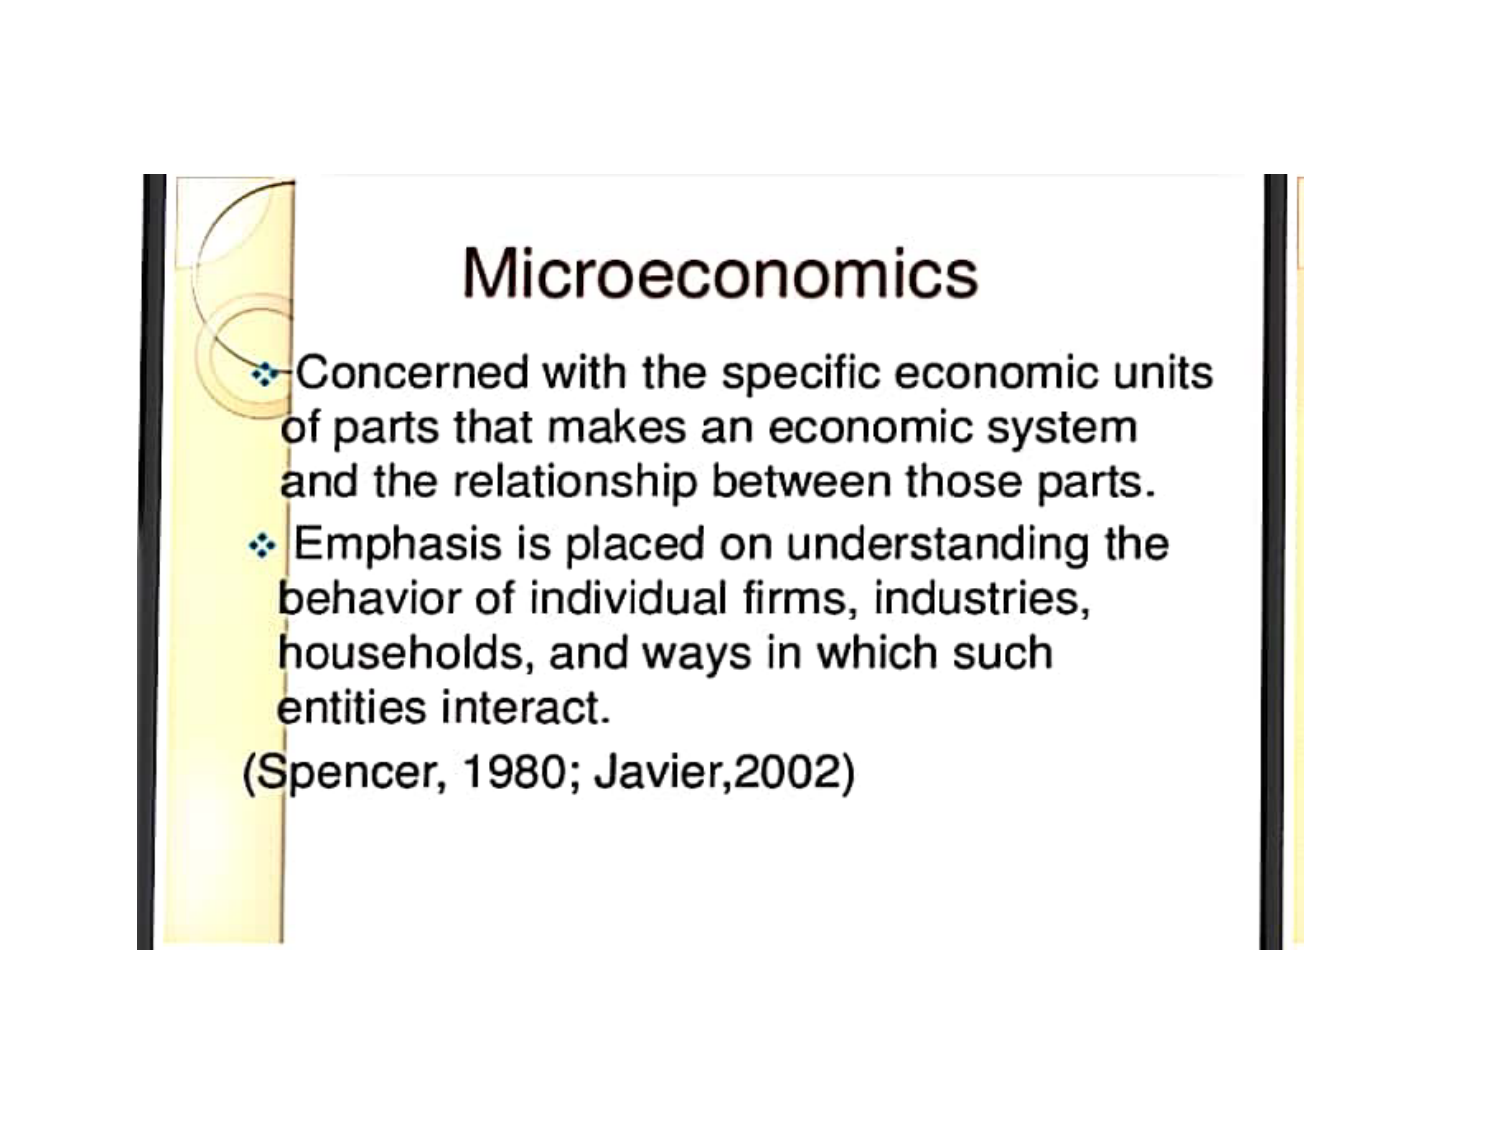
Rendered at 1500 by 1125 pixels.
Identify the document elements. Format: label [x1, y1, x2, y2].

picture [137, 174, 1304, 951]
